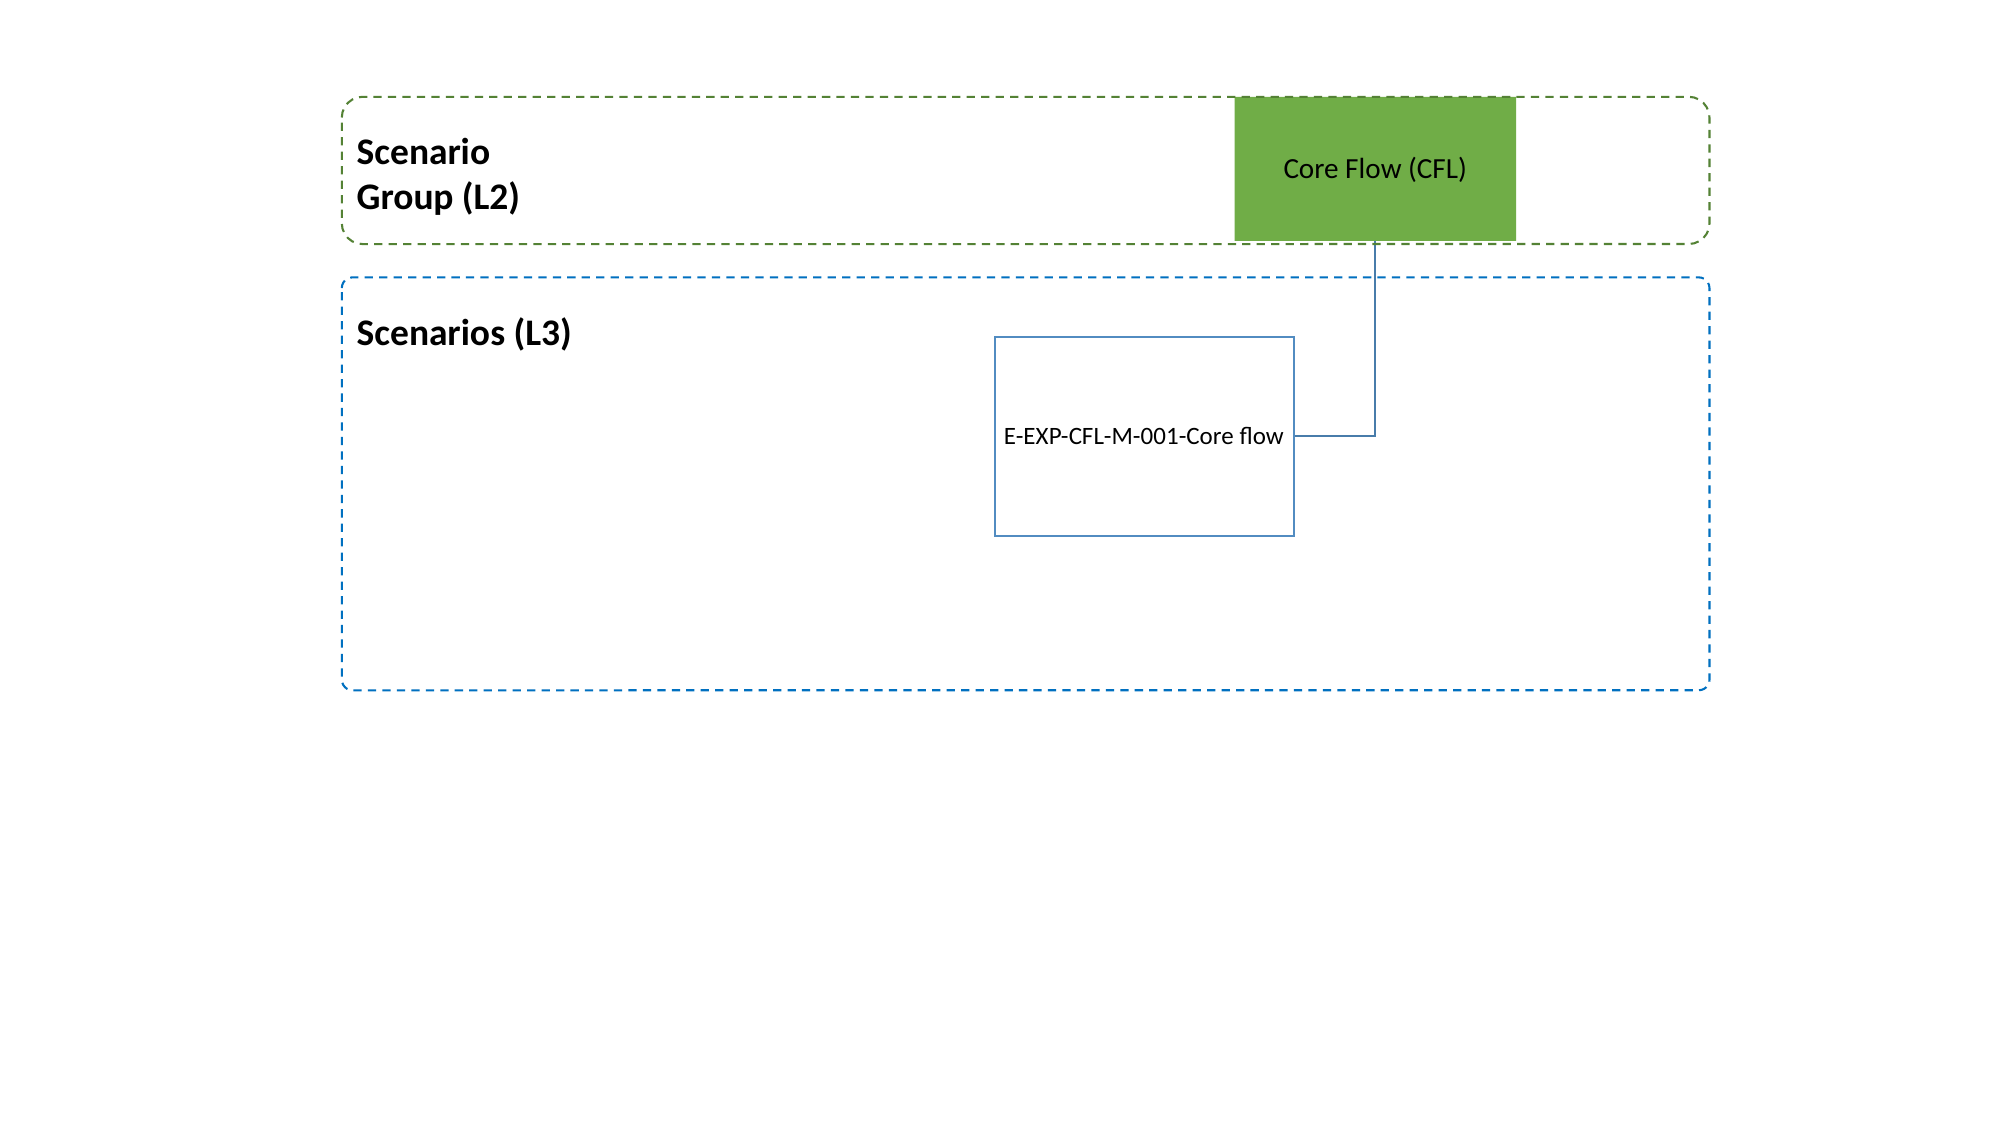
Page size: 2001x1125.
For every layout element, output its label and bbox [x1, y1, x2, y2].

text_box [341, 96, 1734, 691]
